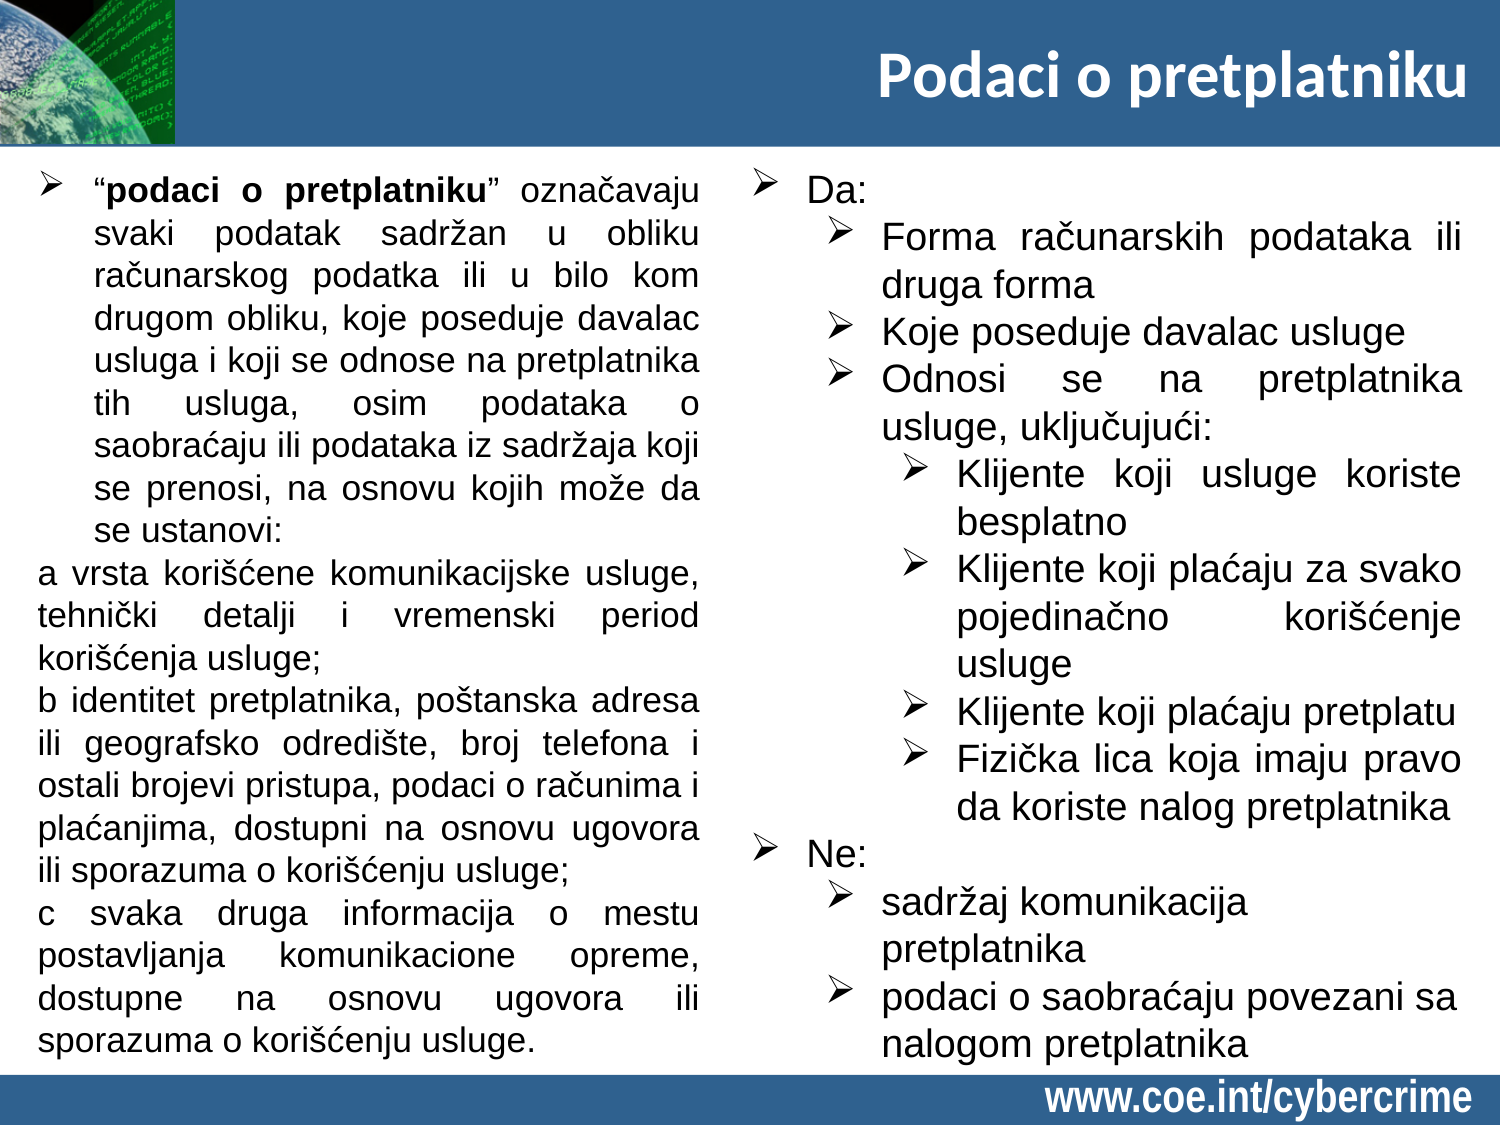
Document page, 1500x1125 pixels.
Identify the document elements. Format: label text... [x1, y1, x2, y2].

text_box Da: Forma računarskih podataka ili druga forma Koje poseduje davalac usluge Odnosi se na pretplatnika usluge, uključujući: Klijente koji usluge koriste besplatno Klijente koji plaćaju za svako pojedinačno korišćenje usluge Klijente koji plaćaju pretplatu Fizička lica koja imaju pravo da koriste nalog pretplatnika Ne: sadržaj komunikacija pretplatnika podaci o saobraćaju povezani sa nalogom pretplatnika [735, 156, 1478, 1073]
text_box “podaci o pretplatniku” označavaju svaki podatak sadržan u obliku računarskog podatka ili u bilo kom drugom obliku, koje poseduje davalac usluga i koji se odnose na pretplatnika tih usluga, osim podataka o saobraćaju ili podataka iz sadržaja koji se prenosi, na osnovu kojih može da se ustanovi: a vrsta korišćene komunikacijske usluge, tehnički detalji i vremenski period korišćenja usluge; b identitet pretplatnika, poštanska adresa ili geografsko odredište, broj telefona i ostali brojevi pristupa, podaci o računima i plaćanjima, dostupni na osnovu ugovora ili sporazuma o korišćenju usluge; c svaka druga informacija o mestu postavljanja komunikacione opreme, dostupne na osnovu ugovora ili sporazuma o korišćenju usluge. [22, 159, 715, 1068]
text_box www.coe.int/cybercrime [1030, 1059, 1500, 1125]
text_box Podaci o pretplatniku [177, 0, 1500, 149]
picture [0, 0, 175, 144]
text_box [0, 1073, 1030, 1125]
